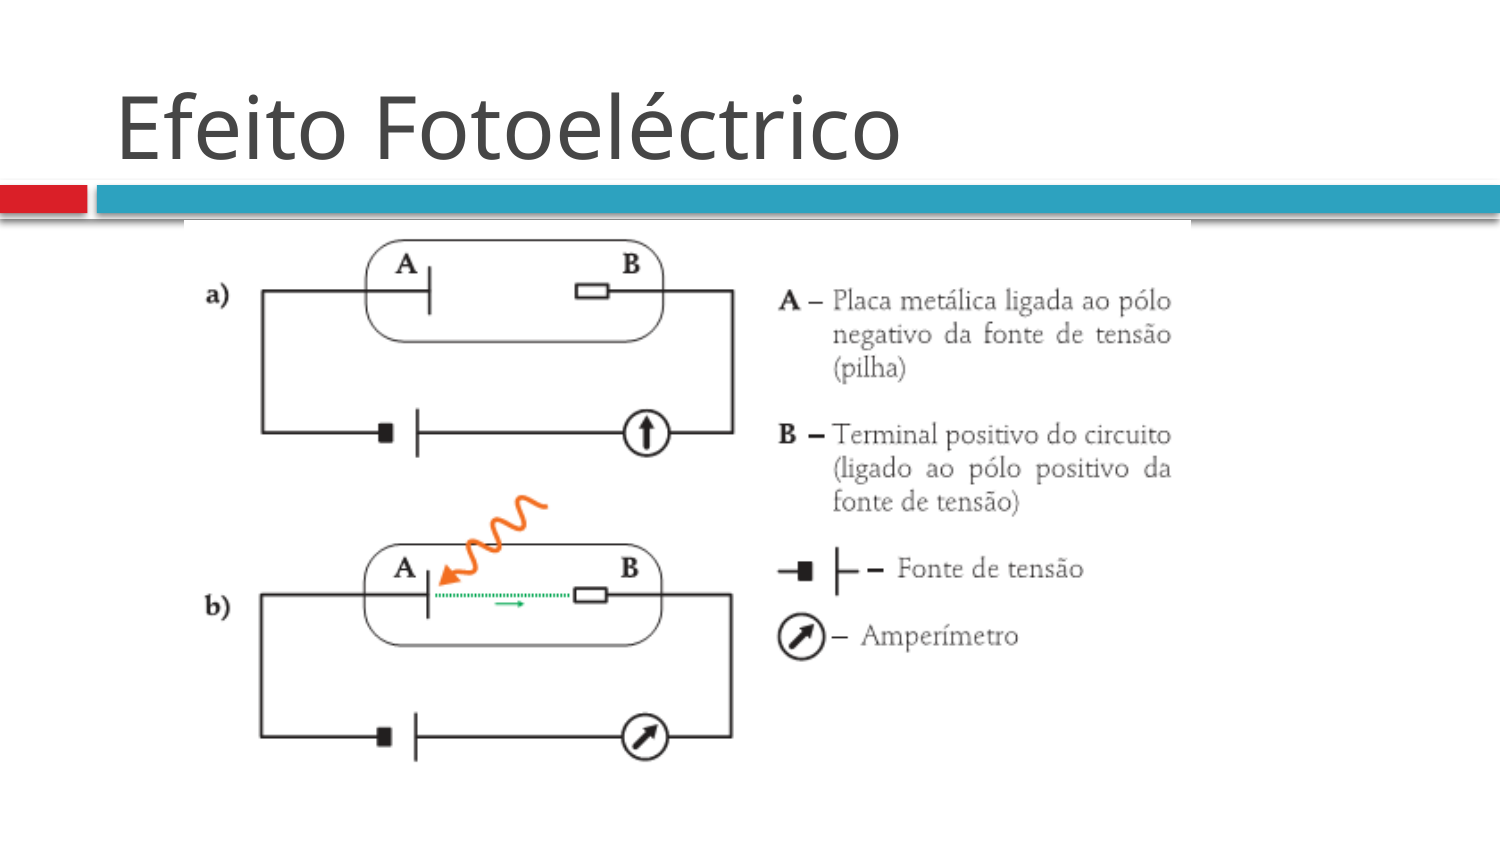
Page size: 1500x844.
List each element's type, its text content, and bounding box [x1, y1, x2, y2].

title Efeito Fotoeléctrico [99, 19, 1438, 185]
picture [183, 220, 1191, 789]
